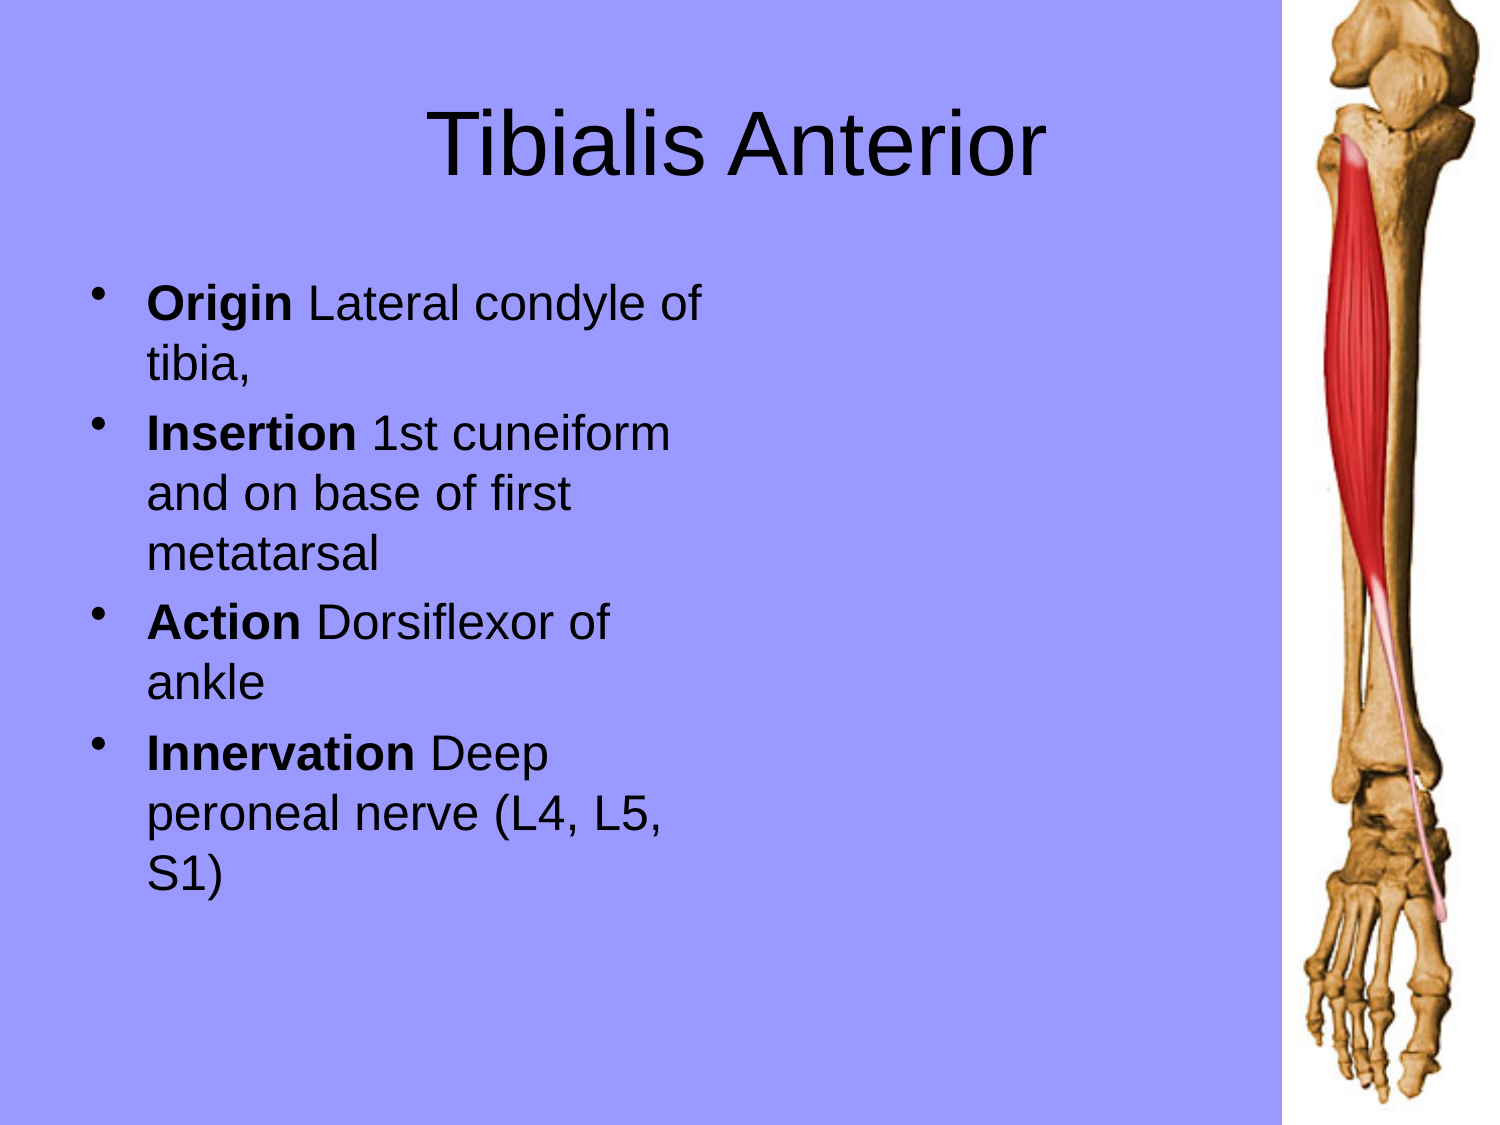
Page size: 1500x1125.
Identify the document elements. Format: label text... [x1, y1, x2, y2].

list Origin Lateral condyle of tibia, Insertion 1st cuneiform and on base of first metatarsal Action Dorsiflexor of ankle Innervation Deep peroneal nerve (L4, L5, S1) [75, 262, 738, 1005]
title Tibialis Anterior [75, 45, 1276, 233]
picture [1281, 0, 1500, 1125]
